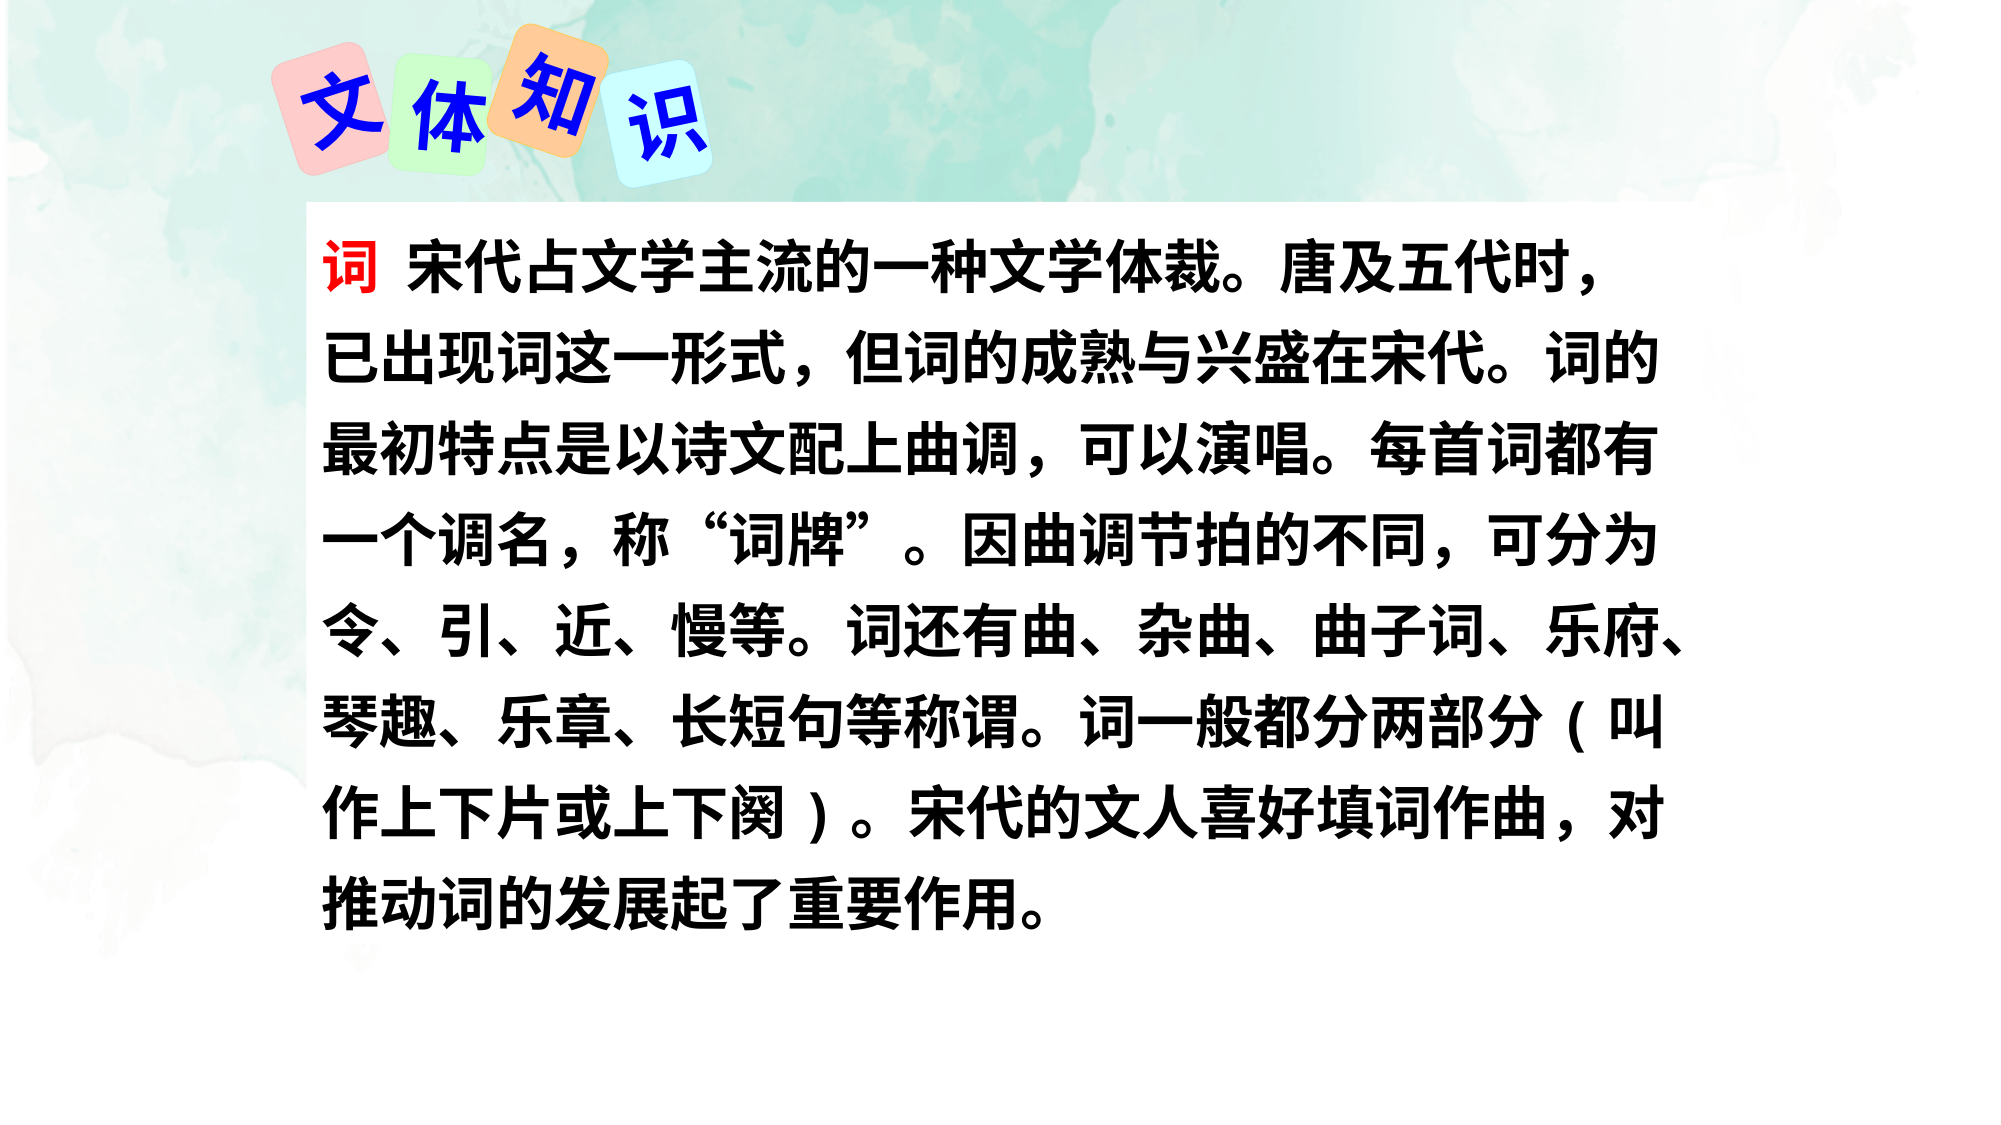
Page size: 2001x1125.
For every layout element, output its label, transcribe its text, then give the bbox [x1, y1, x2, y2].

picture [0, 0, 2000, 1125]
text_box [282, 32, 705, 183]
text_box 词 宋代占文学主流的一种文学体裁。唐及五代时，已出现词这一形式，但词的成熟与兴盛在宋代。词的最初特点是以诗文配上曲调，可以演唱。每首词都有一个调名，称“词牌”。因曲调节拍的不同，可分为令、引、近、慢等。词还有曲、杂曲、曲子词、乐府、琴趣、乐章、长短句等称谓。词一般都分两部分(叫作上下片或上下阕)。宋代的文人喜好填词作曲，对推动词的发展起了重要作用。 [306, 201, 1701, 945]
